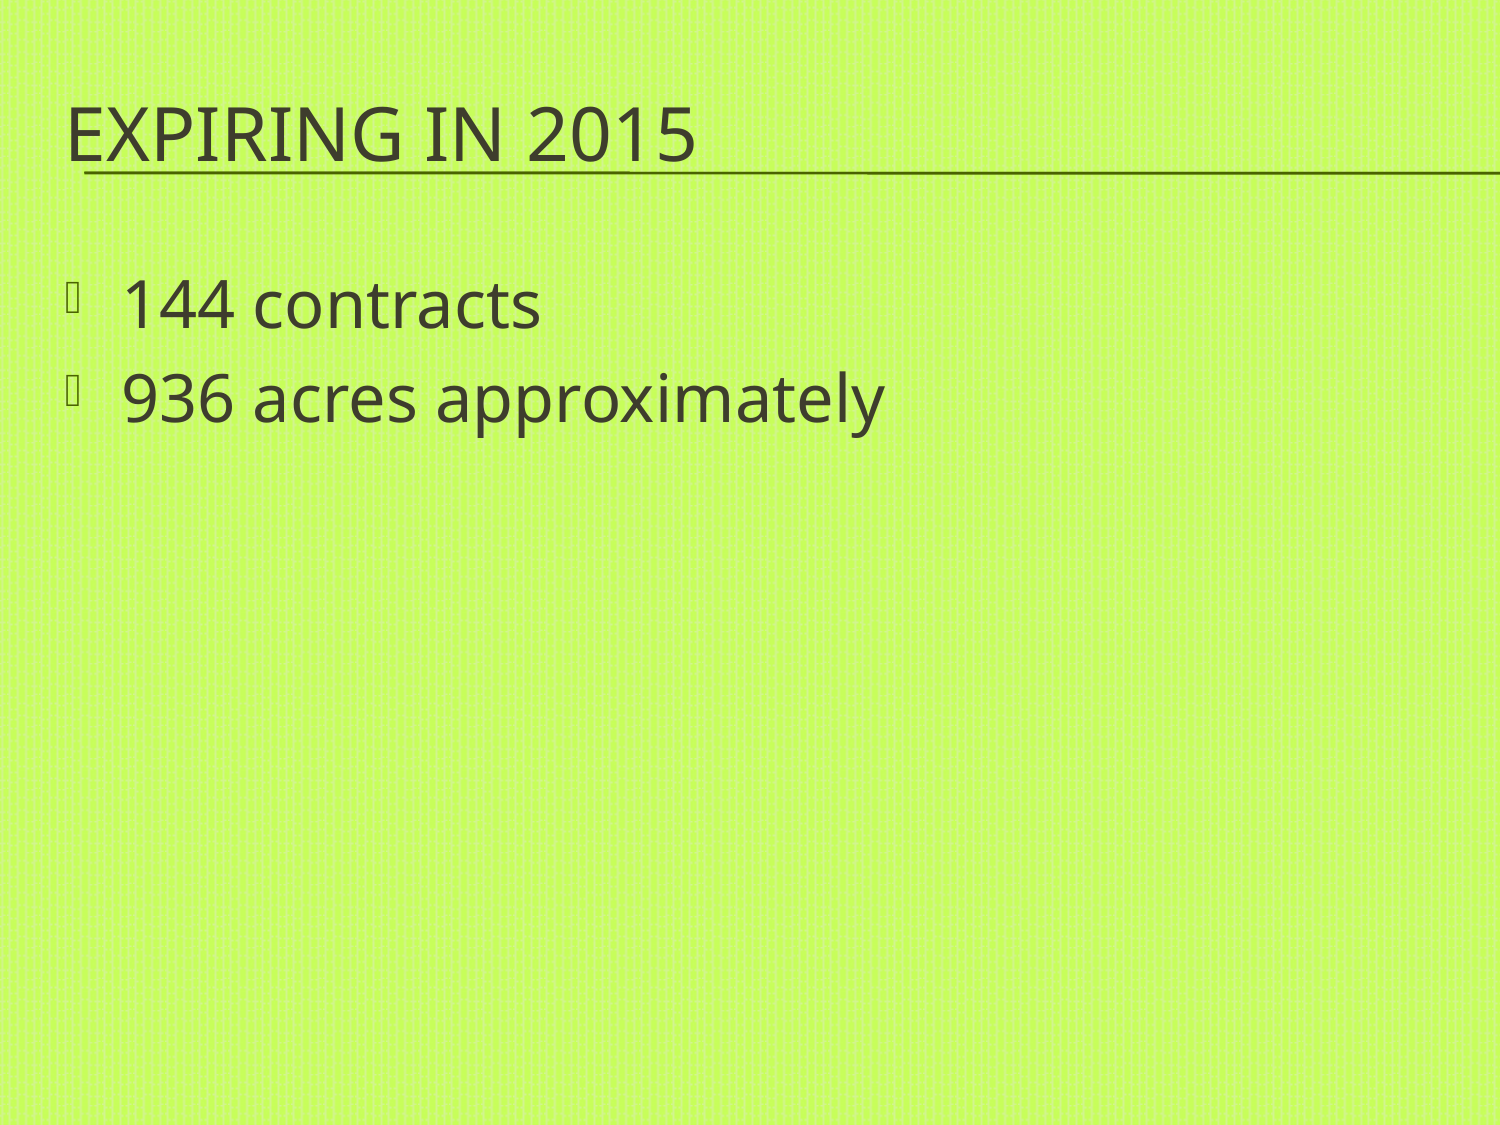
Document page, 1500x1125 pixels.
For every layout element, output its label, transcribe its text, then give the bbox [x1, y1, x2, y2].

title Expiring in 2015 [50, 62, 1475, 200]
list 144 contracts 936 acres approximately [50, 254, 1475, 998]
